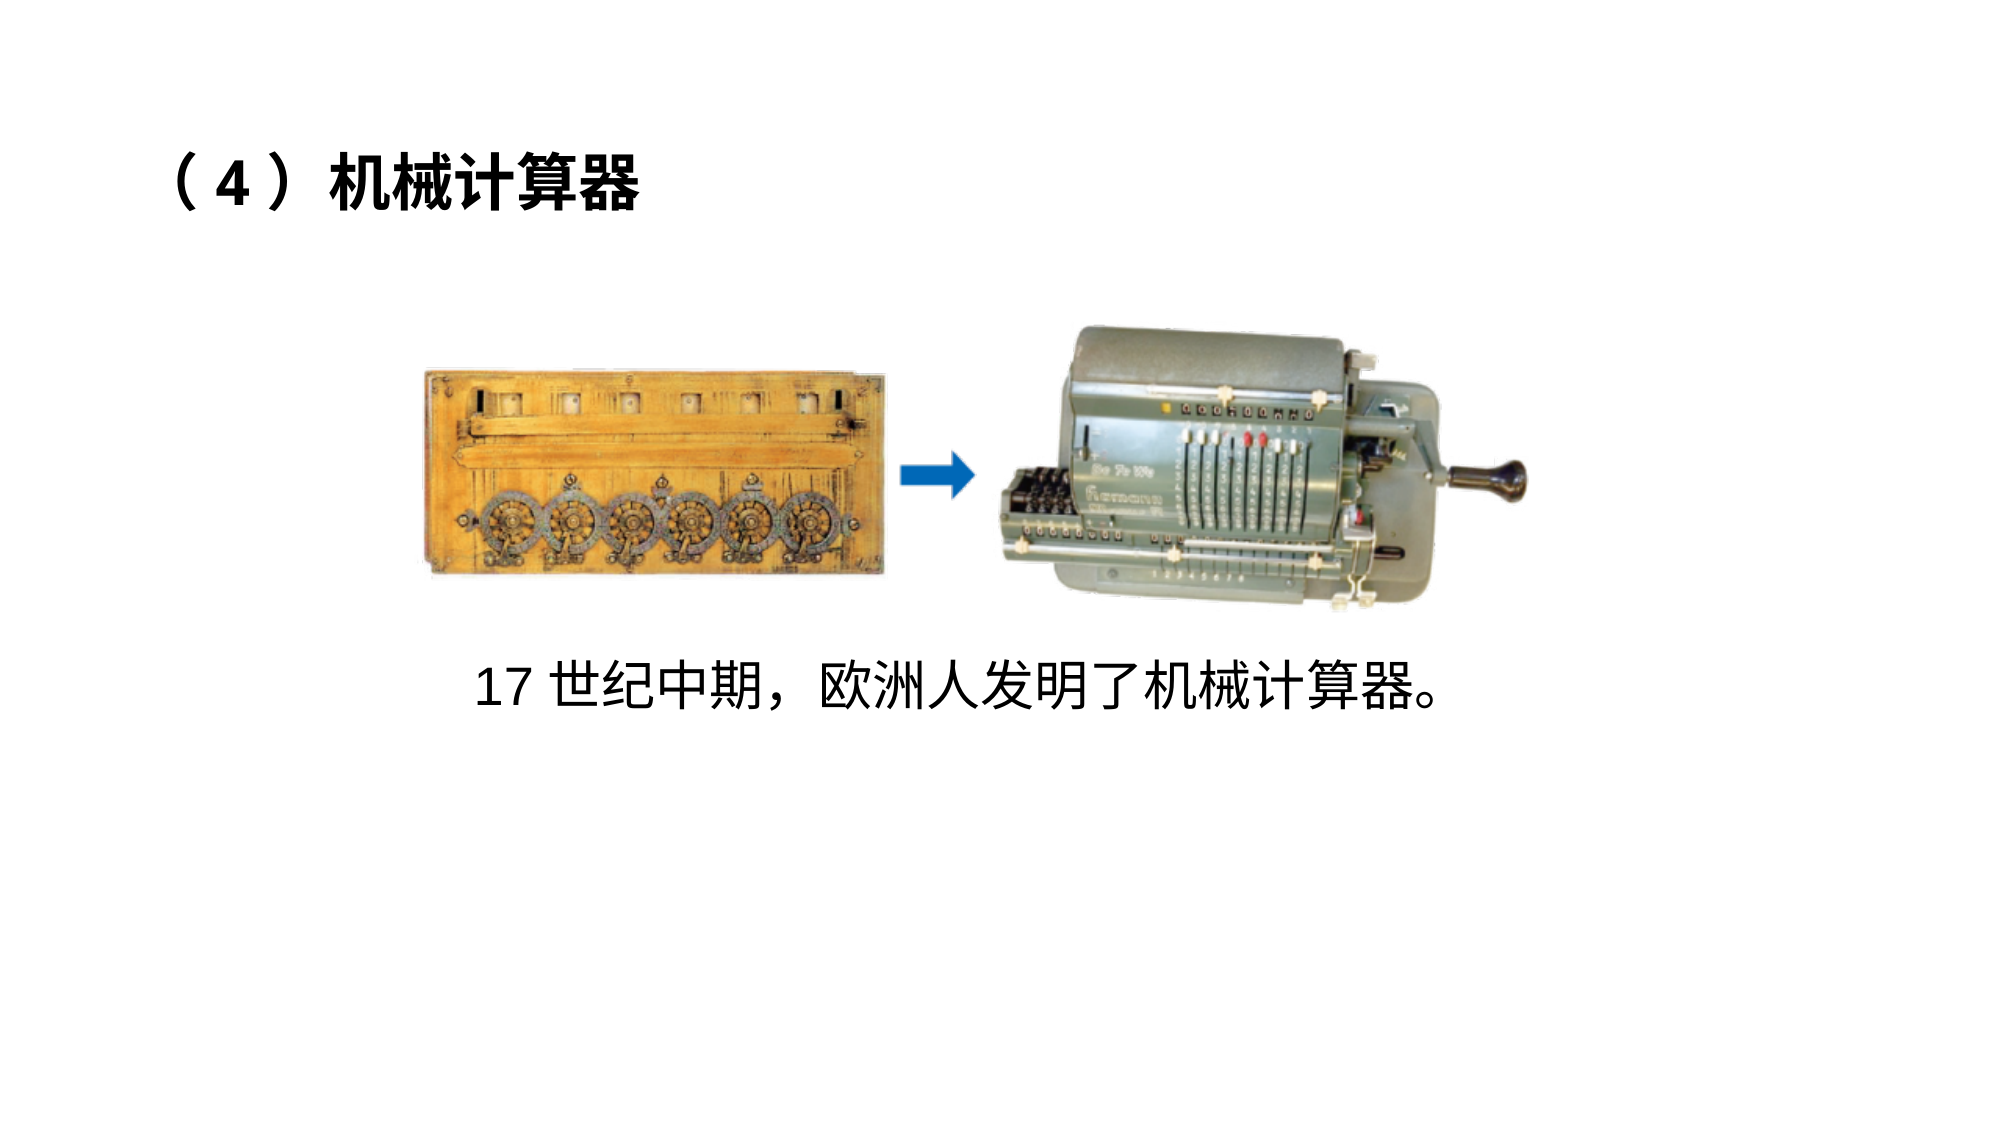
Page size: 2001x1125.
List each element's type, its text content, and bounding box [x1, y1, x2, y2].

text_box （4）机械计算器 [121, 132, 1103, 228]
picture [401, 305, 1529, 631]
text_box 17世纪中期，欧洲人发明了机械计算器。 [388, 643, 1555, 724]
